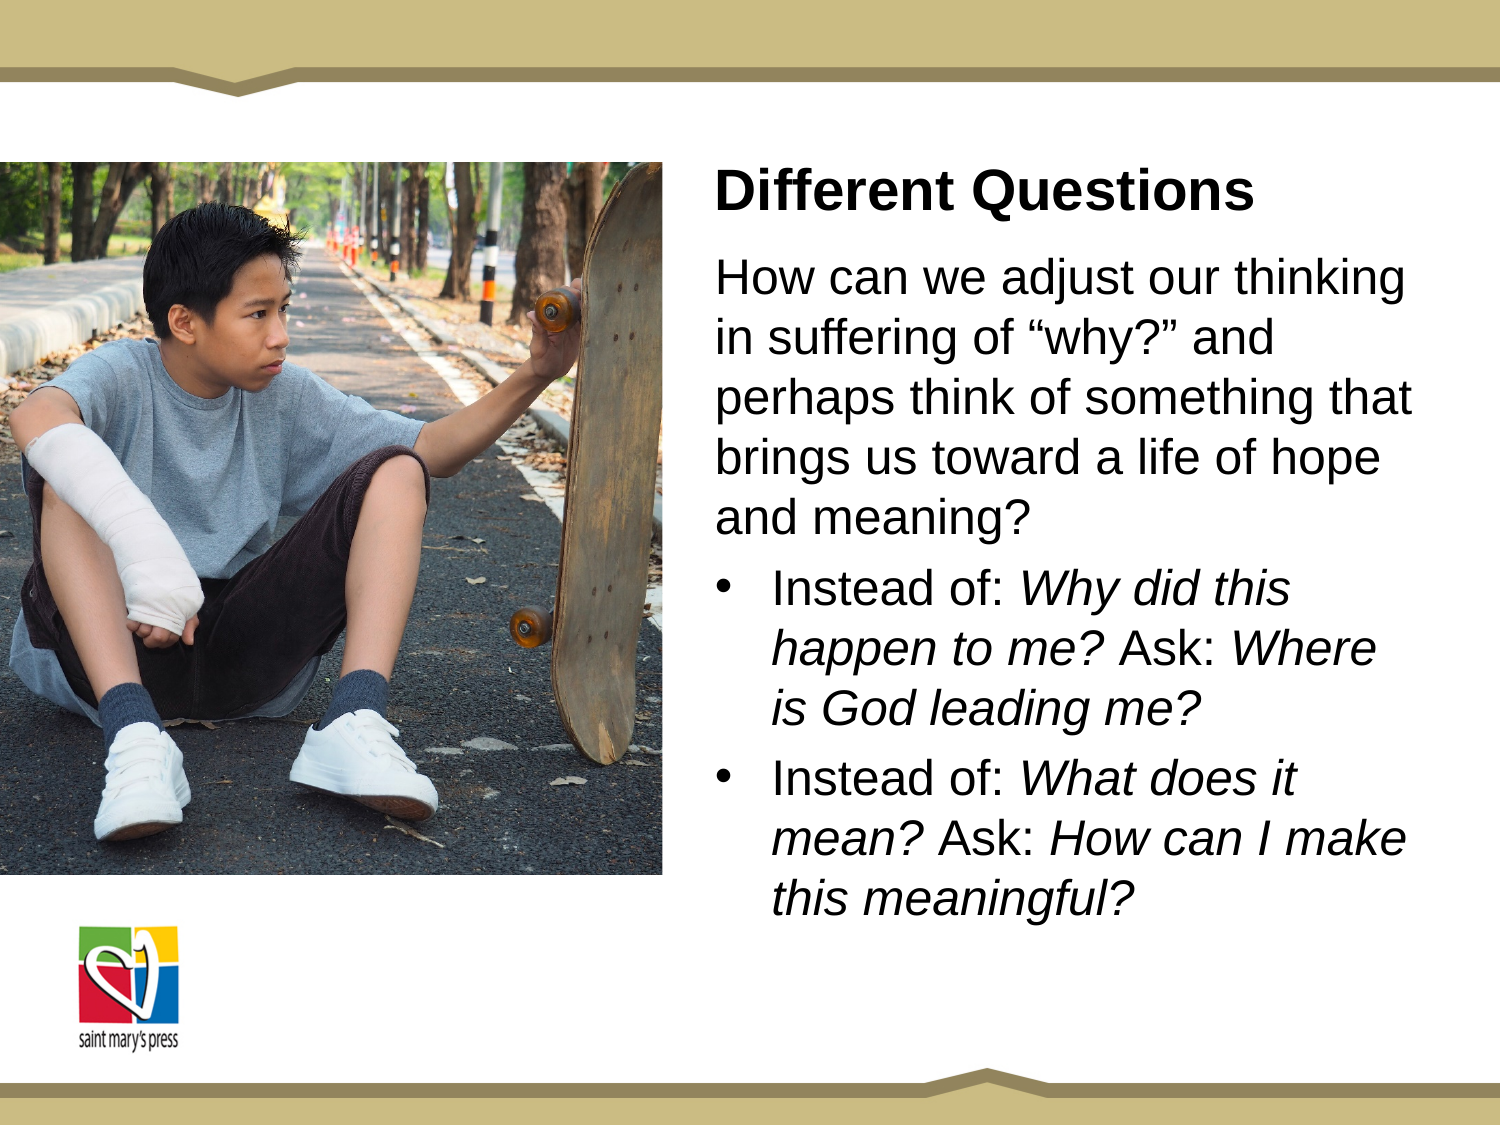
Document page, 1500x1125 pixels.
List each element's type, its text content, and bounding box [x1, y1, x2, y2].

text_box How can we adjust our thinking in suffering of “why?” and perhaps think of something that brings us toward a life of hope and meaning? Instead of: Why did this happen to me? Ask: Where is God leading me? Instead of: What does it mean? Ask: How can I make this meaningful? [699, 237, 1438, 1013]
title Different Questions [699, 137, 1313, 237]
picture [0, 0, 1500, 1125]
